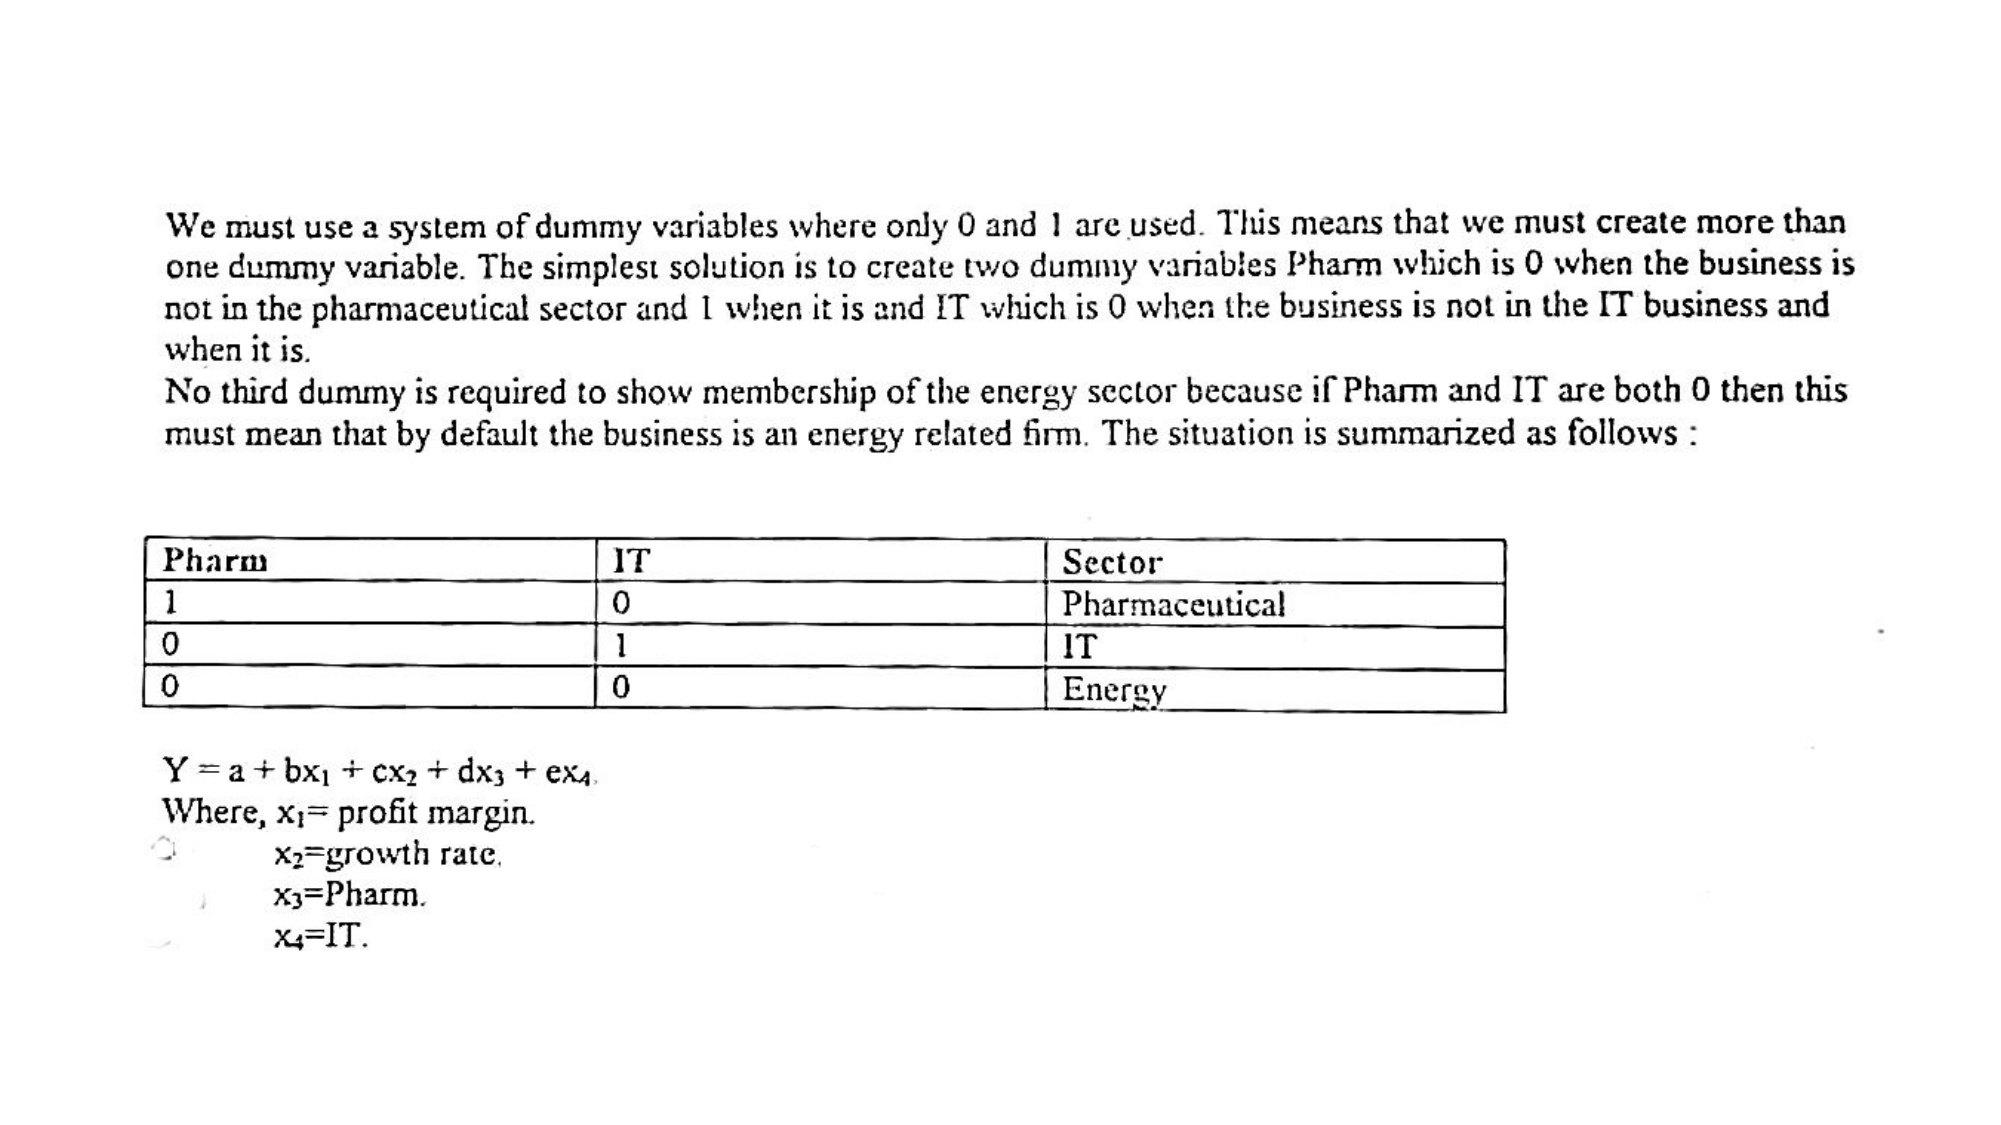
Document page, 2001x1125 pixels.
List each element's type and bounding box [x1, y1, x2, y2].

picture [86, 183, 1963, 976]
